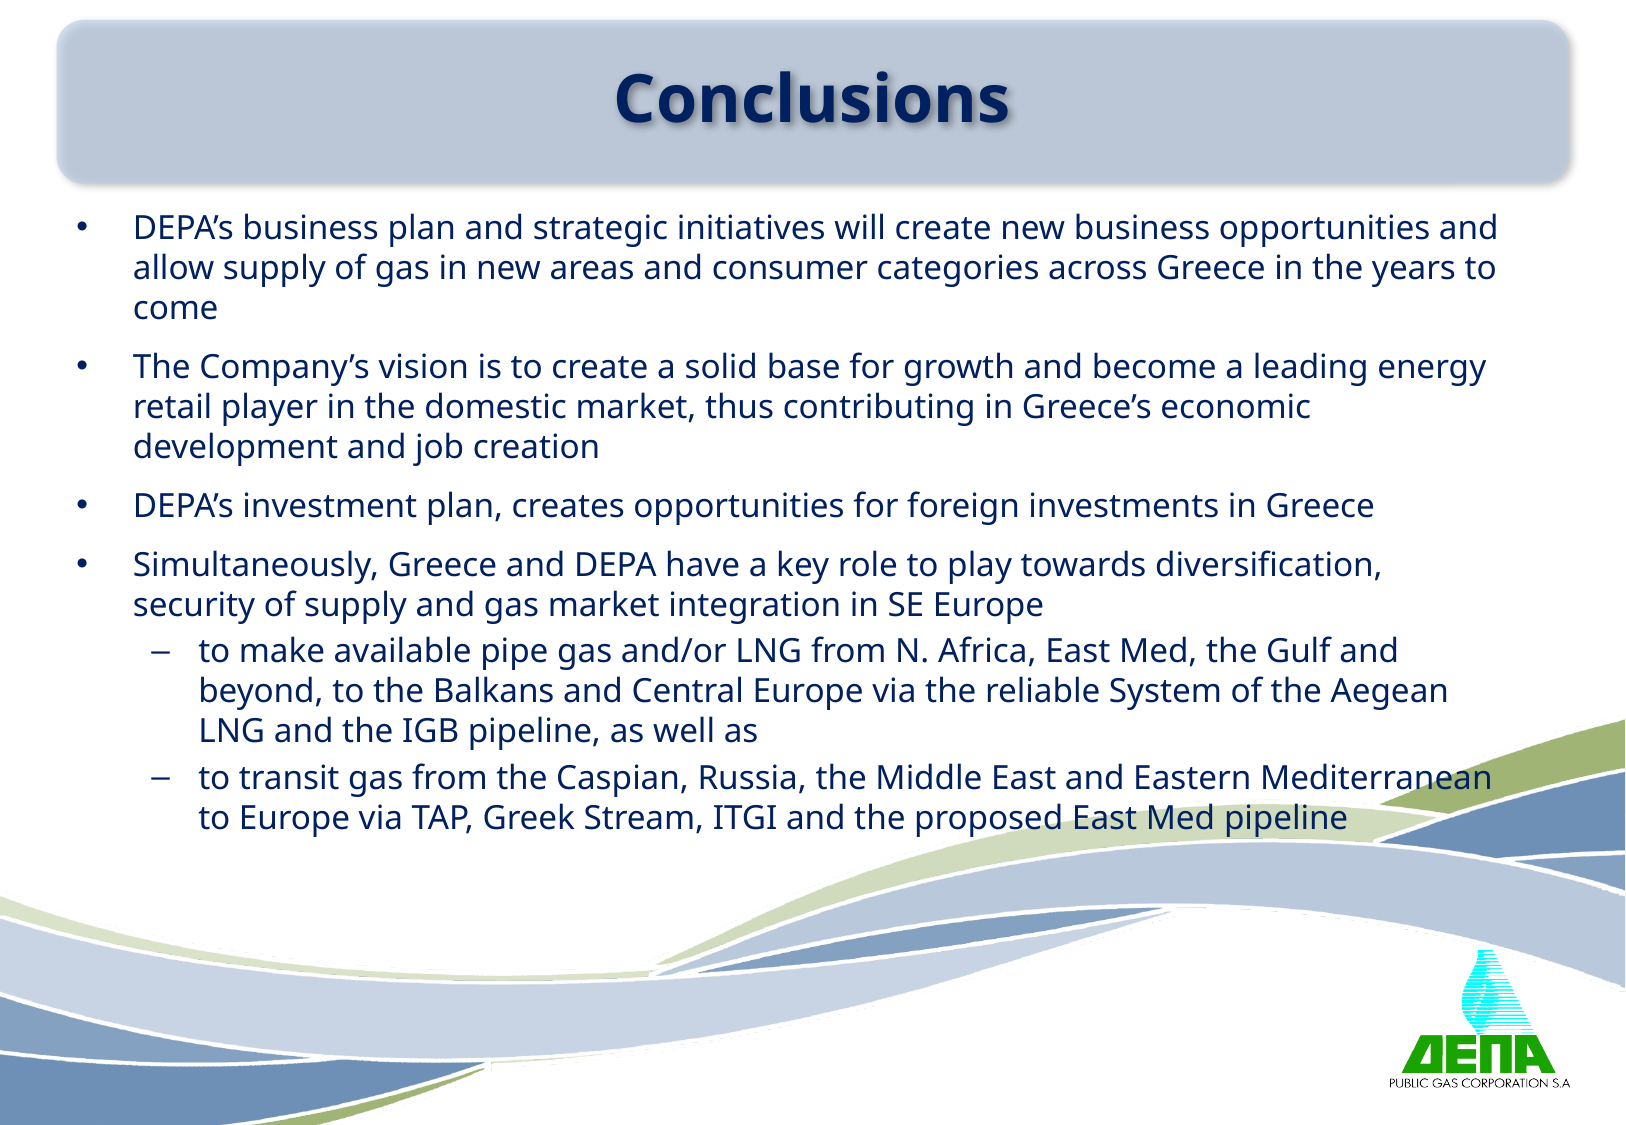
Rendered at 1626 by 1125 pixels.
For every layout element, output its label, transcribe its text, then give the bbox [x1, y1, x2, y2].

picture [1358, 929, 1600, 1125]
list DEPA’s business plan and strategic initiatives will create new business opportunities and allow supply of gas in new areas and consumer categories across Greece in the years to come The Company’s vision is to create a solid base for growth and become a leading energy retail player in the domestic market, thus contributing in Greece’s economic development and job creation DEPA’s investment plan, creates opportunities for foreign investments in Greece Simultaneously, Greece and DEPA have a key role to play towards diversification, security of supply and gas market integration in SE Europe to make available pipe gas and/or LNG from N. Africa, East Med, the Gulf and beyond, to the Balkans and Central Europe via the reliable System of the Aegean LNG and the IGB pipeline, as well as to transit gas from the Caspian, Russia, the Middle East and Eastern Mediterranean to Europe via TAP, Greek Stream, ITGI and the proposed East Med pipeline [58, 199, 1522, 926]
title Conclusions [74, 2, 1551, 190]
